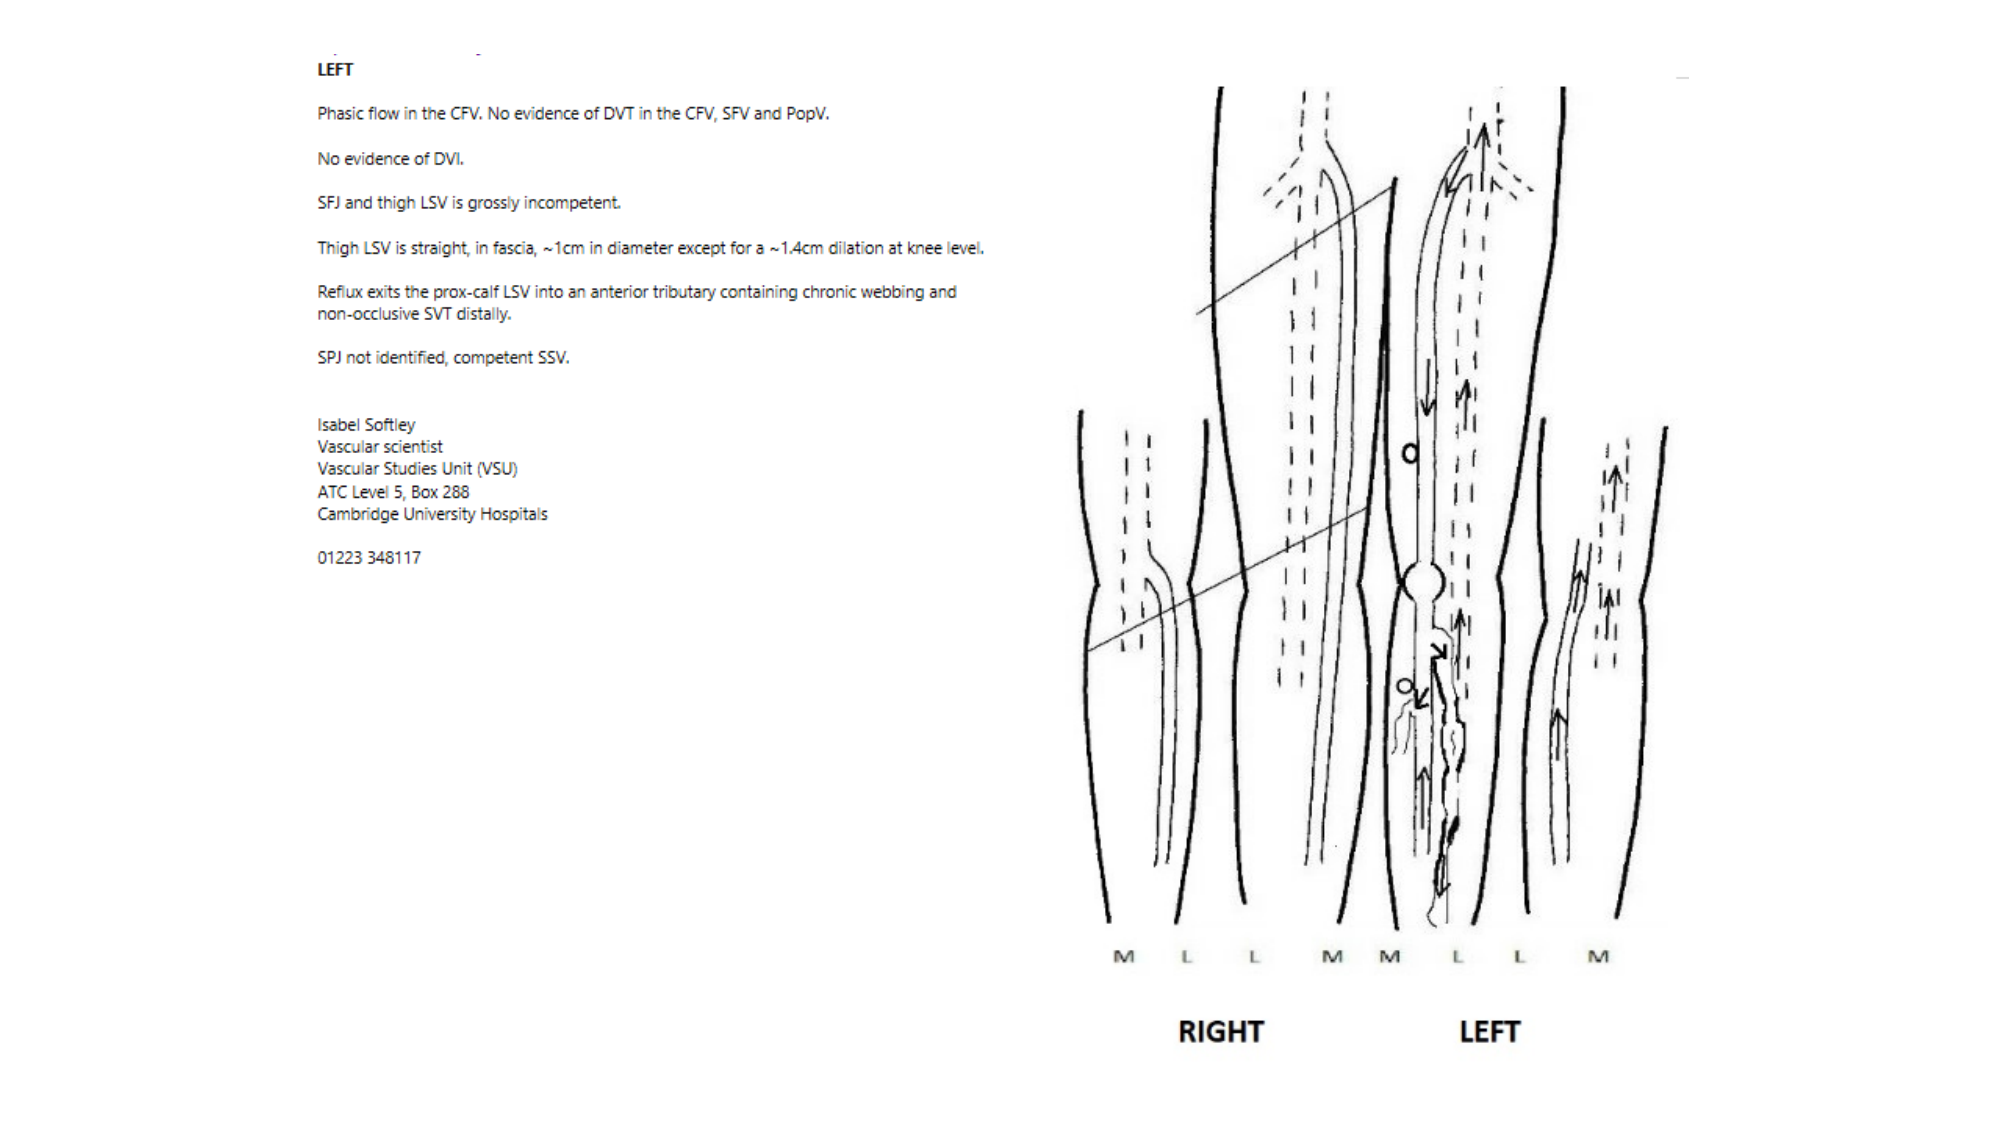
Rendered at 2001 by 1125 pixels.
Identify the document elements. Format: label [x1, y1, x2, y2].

picture [311, 54, 1689, 1071]
